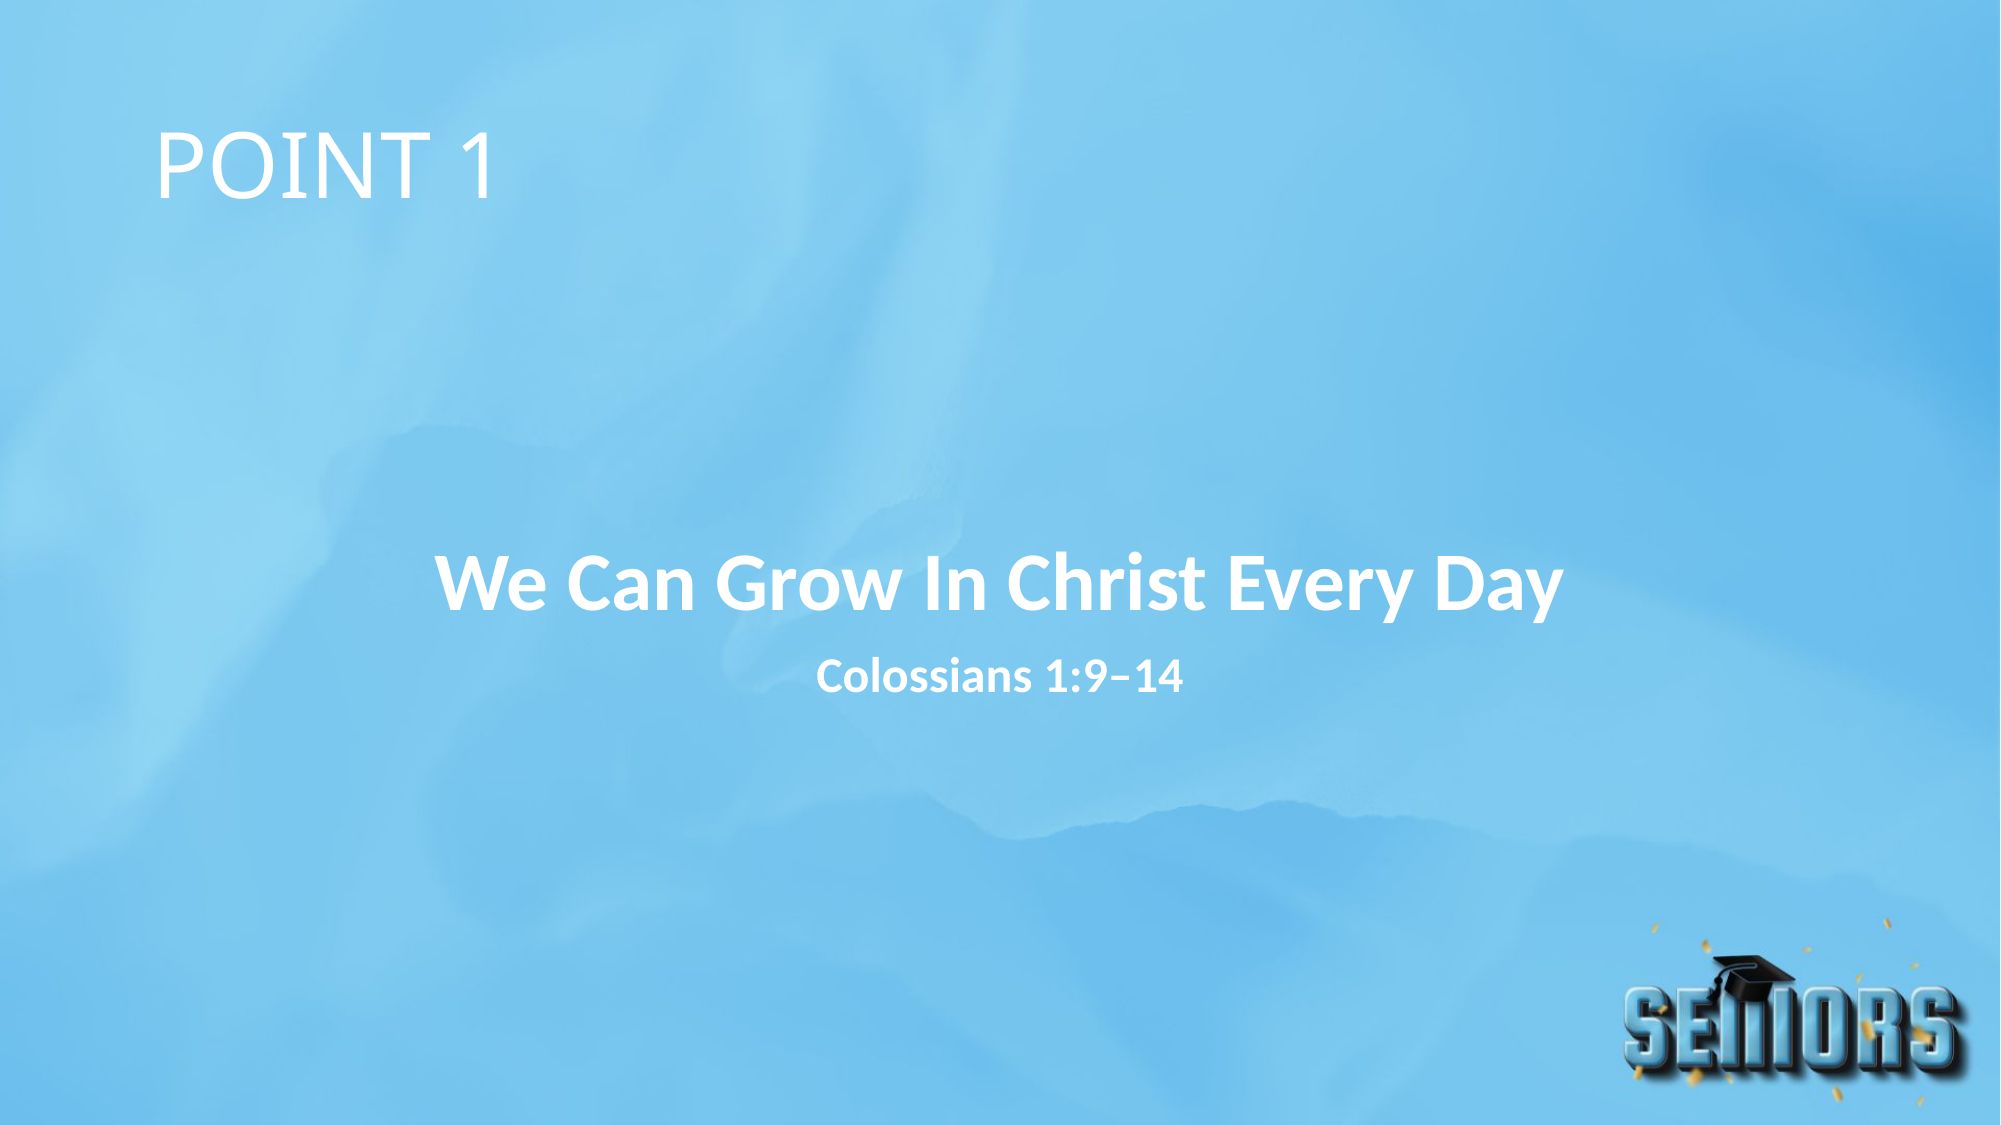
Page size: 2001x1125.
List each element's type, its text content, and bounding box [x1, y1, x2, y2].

picture [0, 0, 2001, 1125]
title POINT 1 [137, 59, 1863, 278]
list We Can Grow In Christ Every Day Colossians 1:9–14 [137, 299, 1863, 1014]
